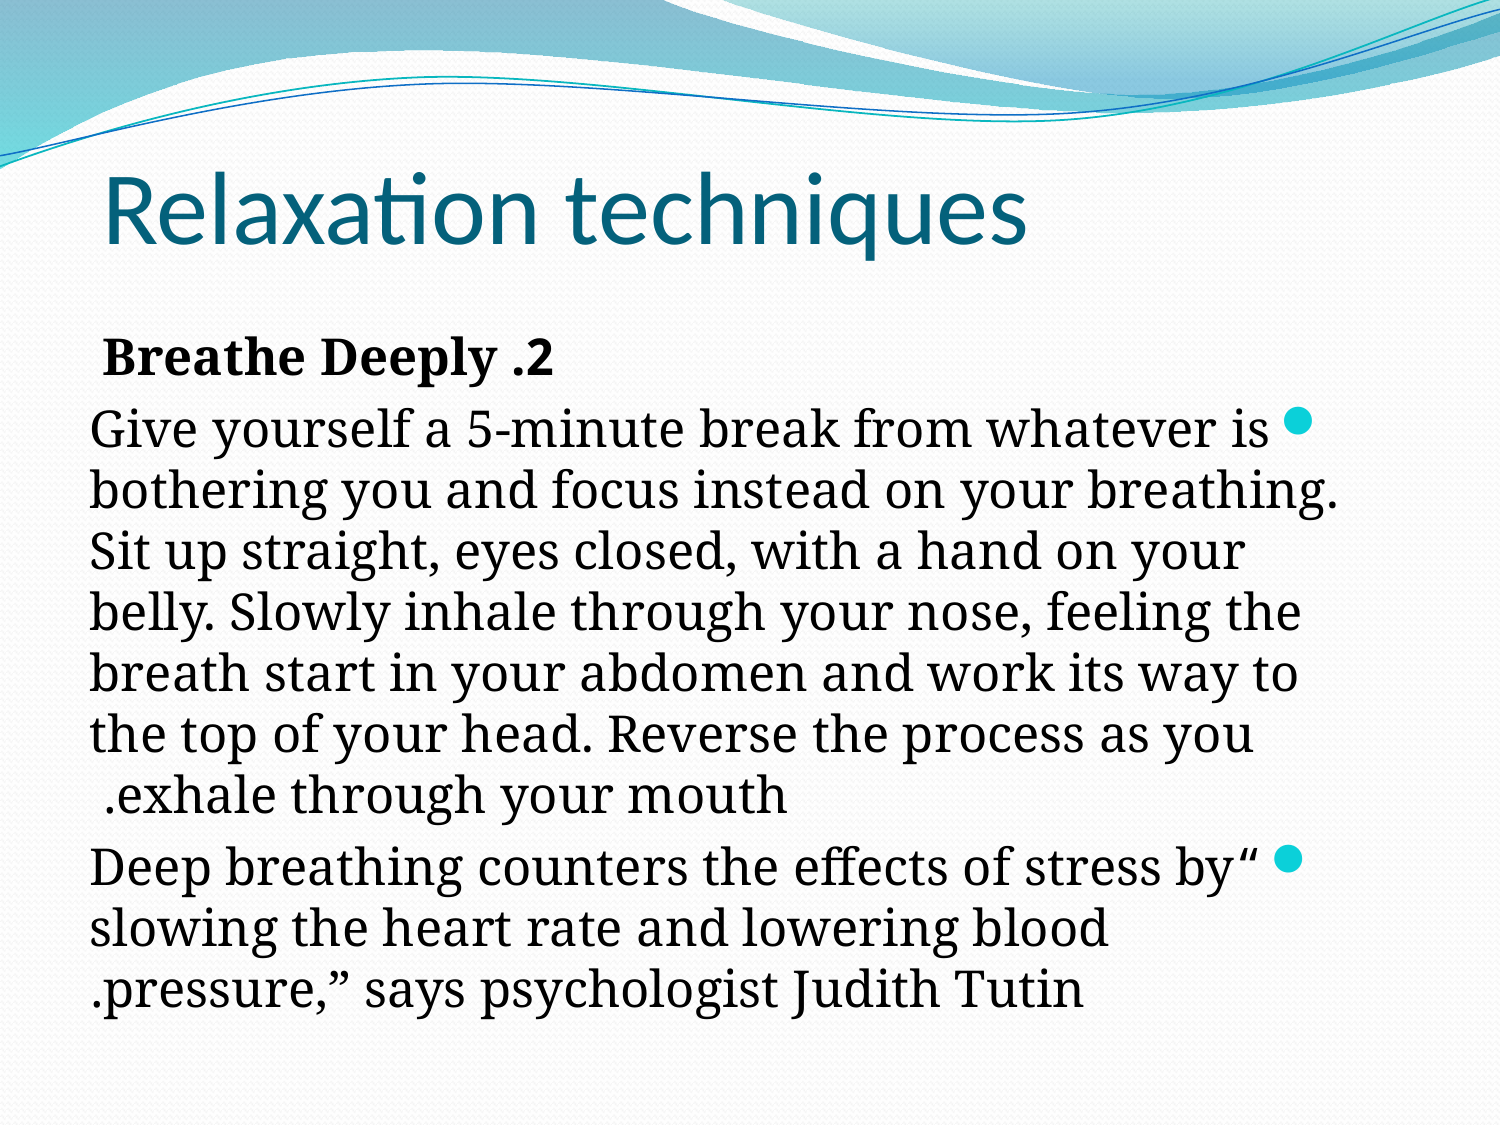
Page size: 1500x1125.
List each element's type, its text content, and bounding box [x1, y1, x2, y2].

list 2. Breathe Deeply Give yourself a 5-minute break from whatever is bothering you and focus instead on your breathing. Sit up straight, eyes closed, with a hand on your belly. Slowly inhale through your nose, feeling the breath start in your abdomen and work its way to the top of your head. Reverse the process as you exhale through your mouth. “Deep breathing counters the effects of stress by slowing the heart rate and lowering blood pressure,” says psychologist Judith Tutin. [75, 317, 1425, 1038]
title Relaxation techniques [75, 78, 1425, 266]
